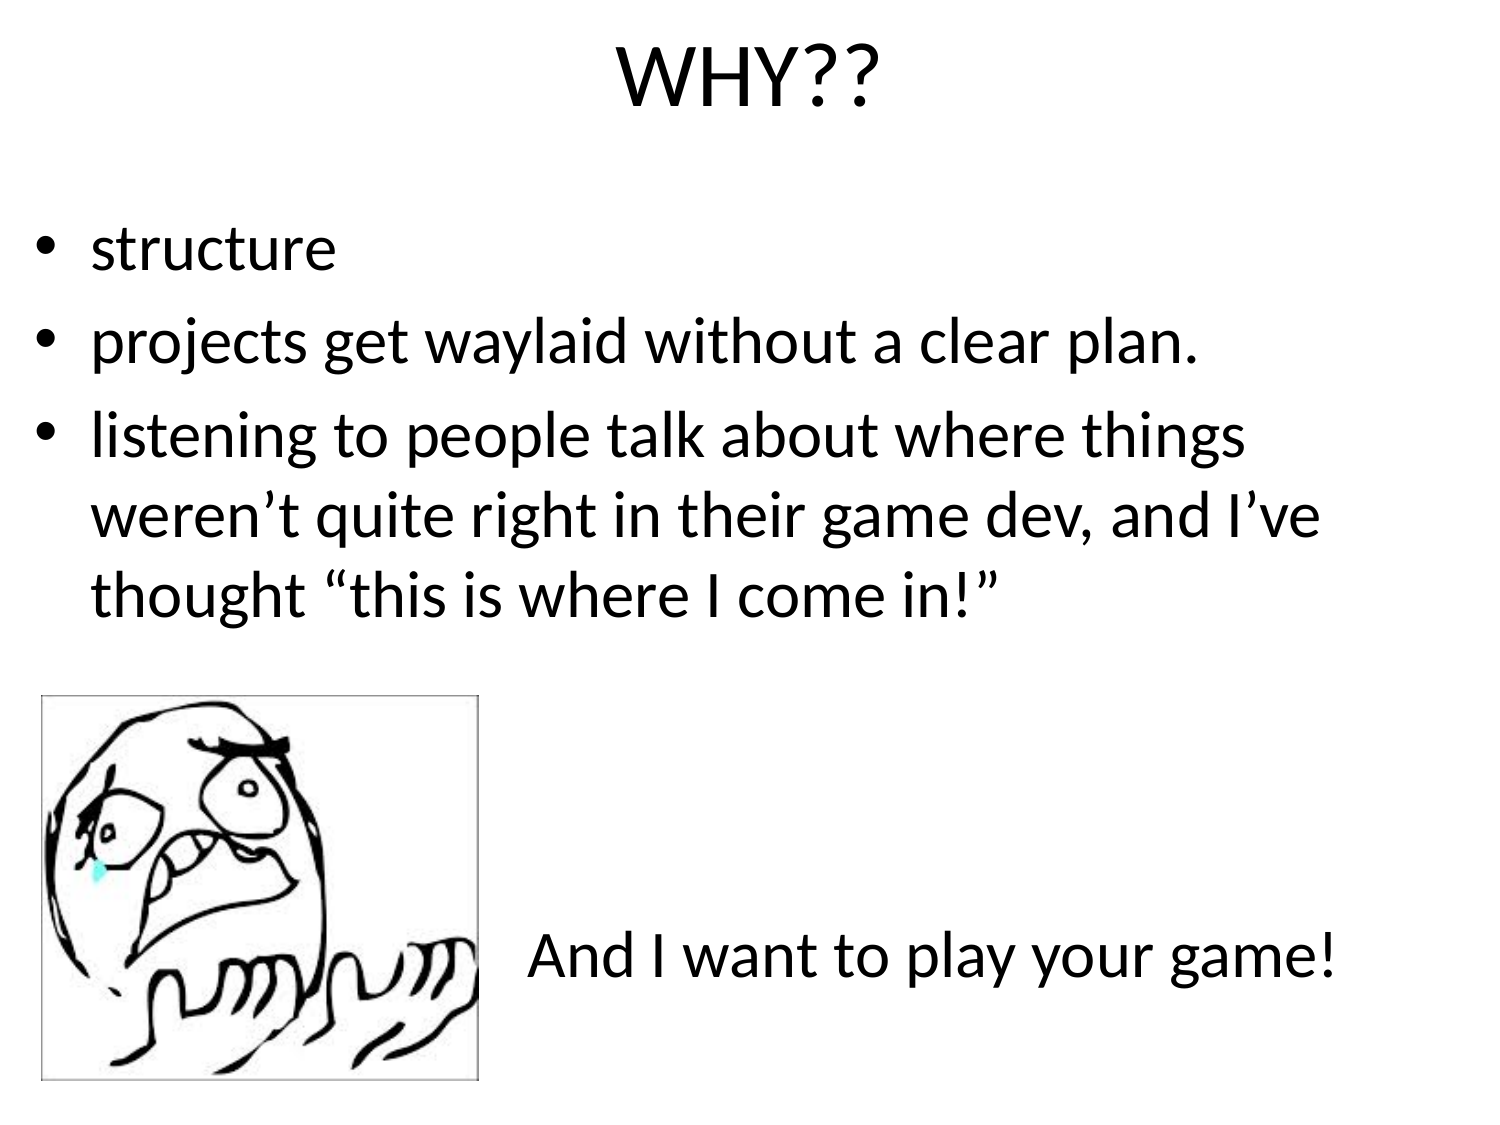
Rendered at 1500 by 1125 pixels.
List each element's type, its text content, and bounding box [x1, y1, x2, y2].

list structure projects get waylaid without a clear plan. listening to people talk about where things weren’t quite right in their game dev, and I’ve thought “this is where I come in!” And I want to play your game! [19, 196, 1459, 1012]
title WHY?? [75, 0, 1425, 140]
picture [41, 694, 479, 1082]
